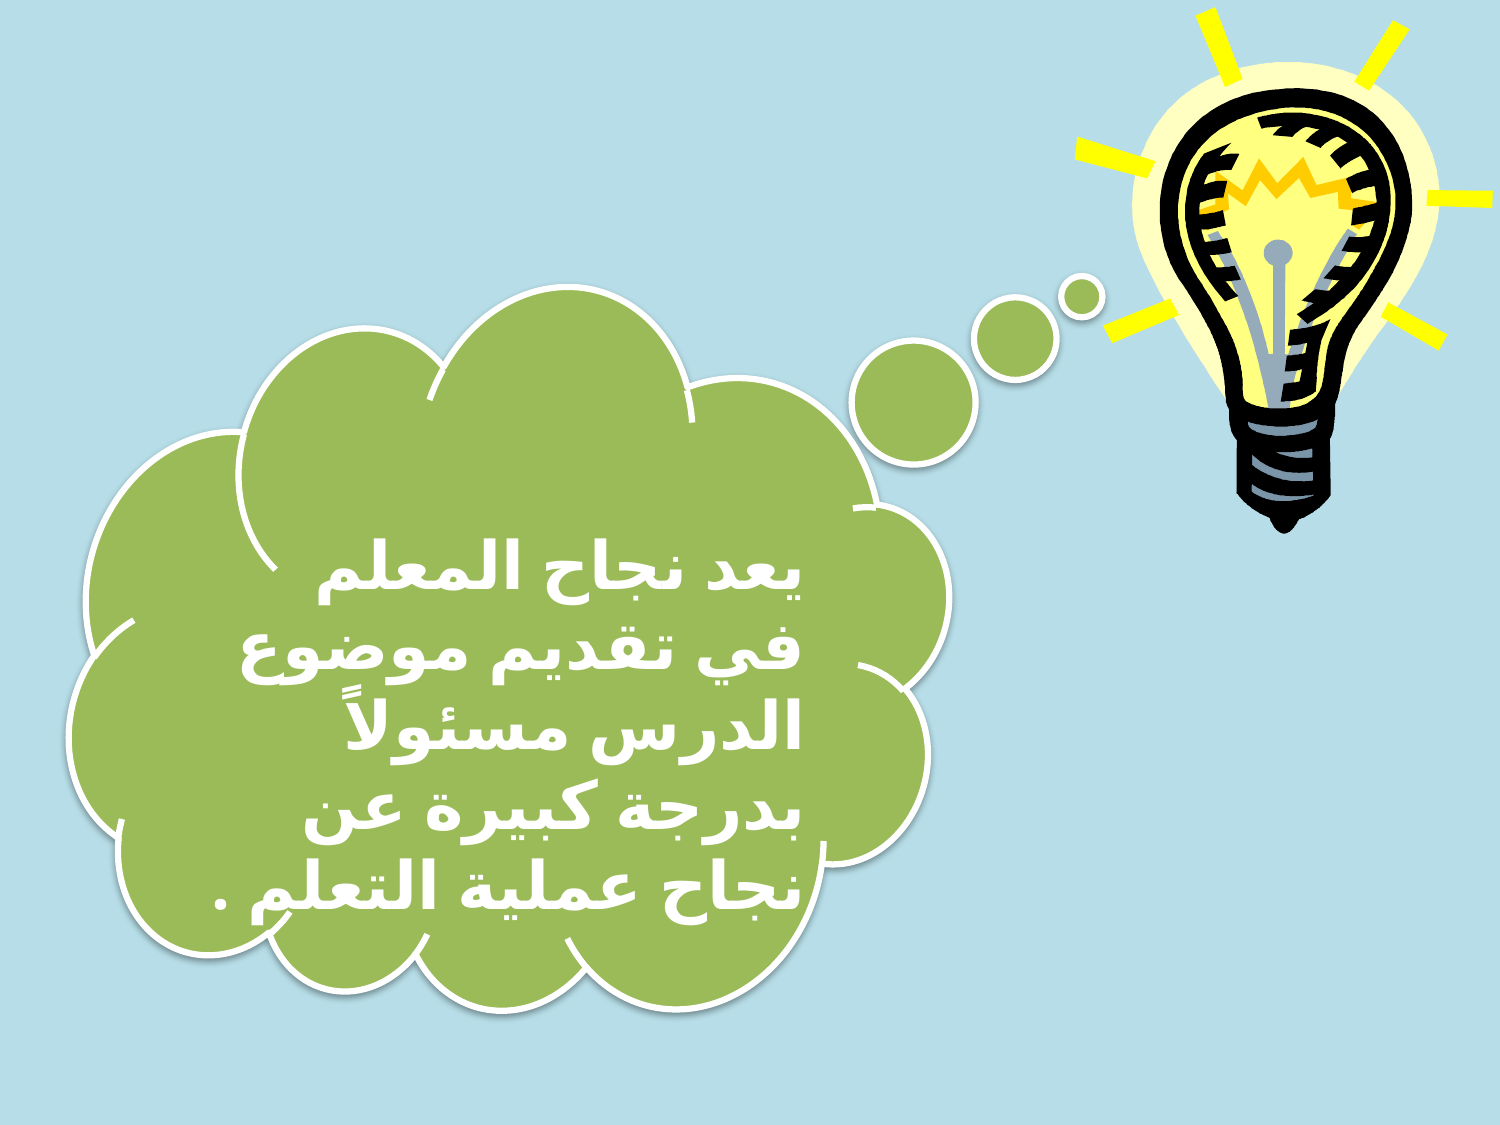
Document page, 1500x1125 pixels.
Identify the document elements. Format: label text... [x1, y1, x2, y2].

picture [1074, 0, 1500, 541]
text_box [970, 294, 1060, 384]
text_box يعد نجاح المعلم في تقديم موضوع الدرس مسئولاً بدرجة كبيرة عن نجاح عملية التعلم . [171, 515, 821, 930]
text_box [65, 283, 953, 1014]
text_box [848, 337, 979, 468]
text_box [1058, 276, 1069, 317]
